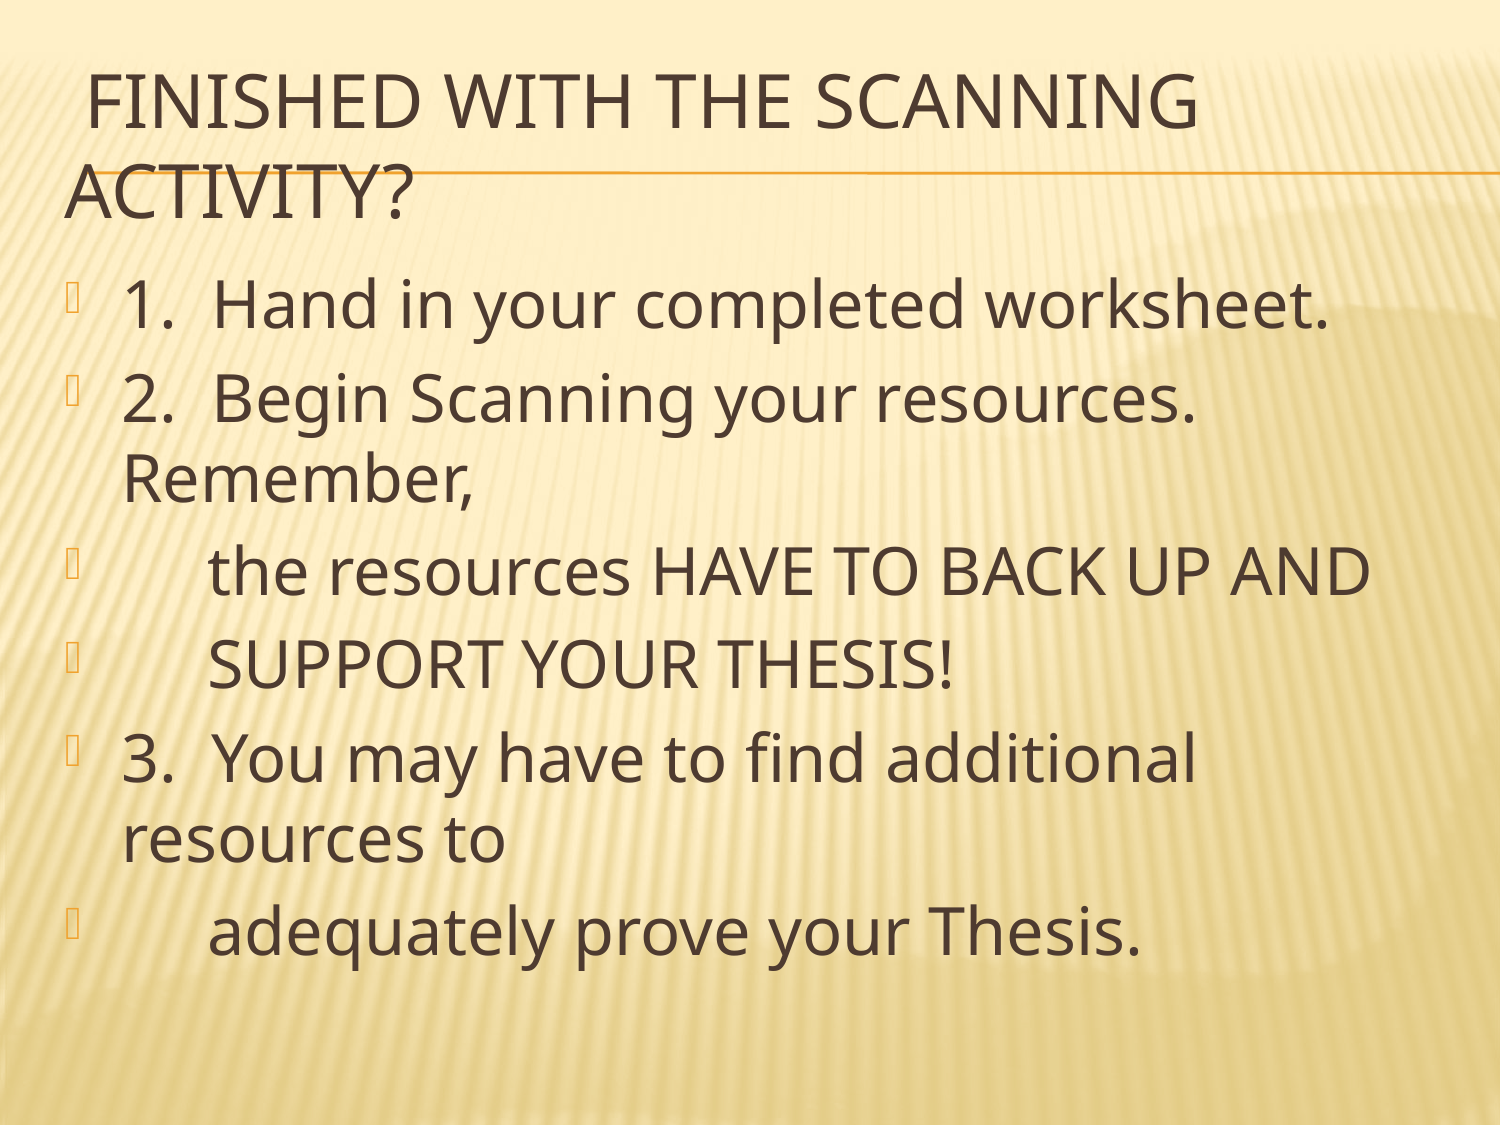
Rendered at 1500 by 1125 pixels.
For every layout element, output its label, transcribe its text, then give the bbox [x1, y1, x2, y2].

title Finished with the scanning Activity? [50, 75, 1475, 213]
list 1. Hand in your completed worksheet. 2. Begin Scanning your resources. Remember, the resources HAVE TO BACK UP AND SUPPORT YOUR THESIS! 3. You may have to find additional resources to adequately prove your Thesis. [50, 254, 1475, 998]
